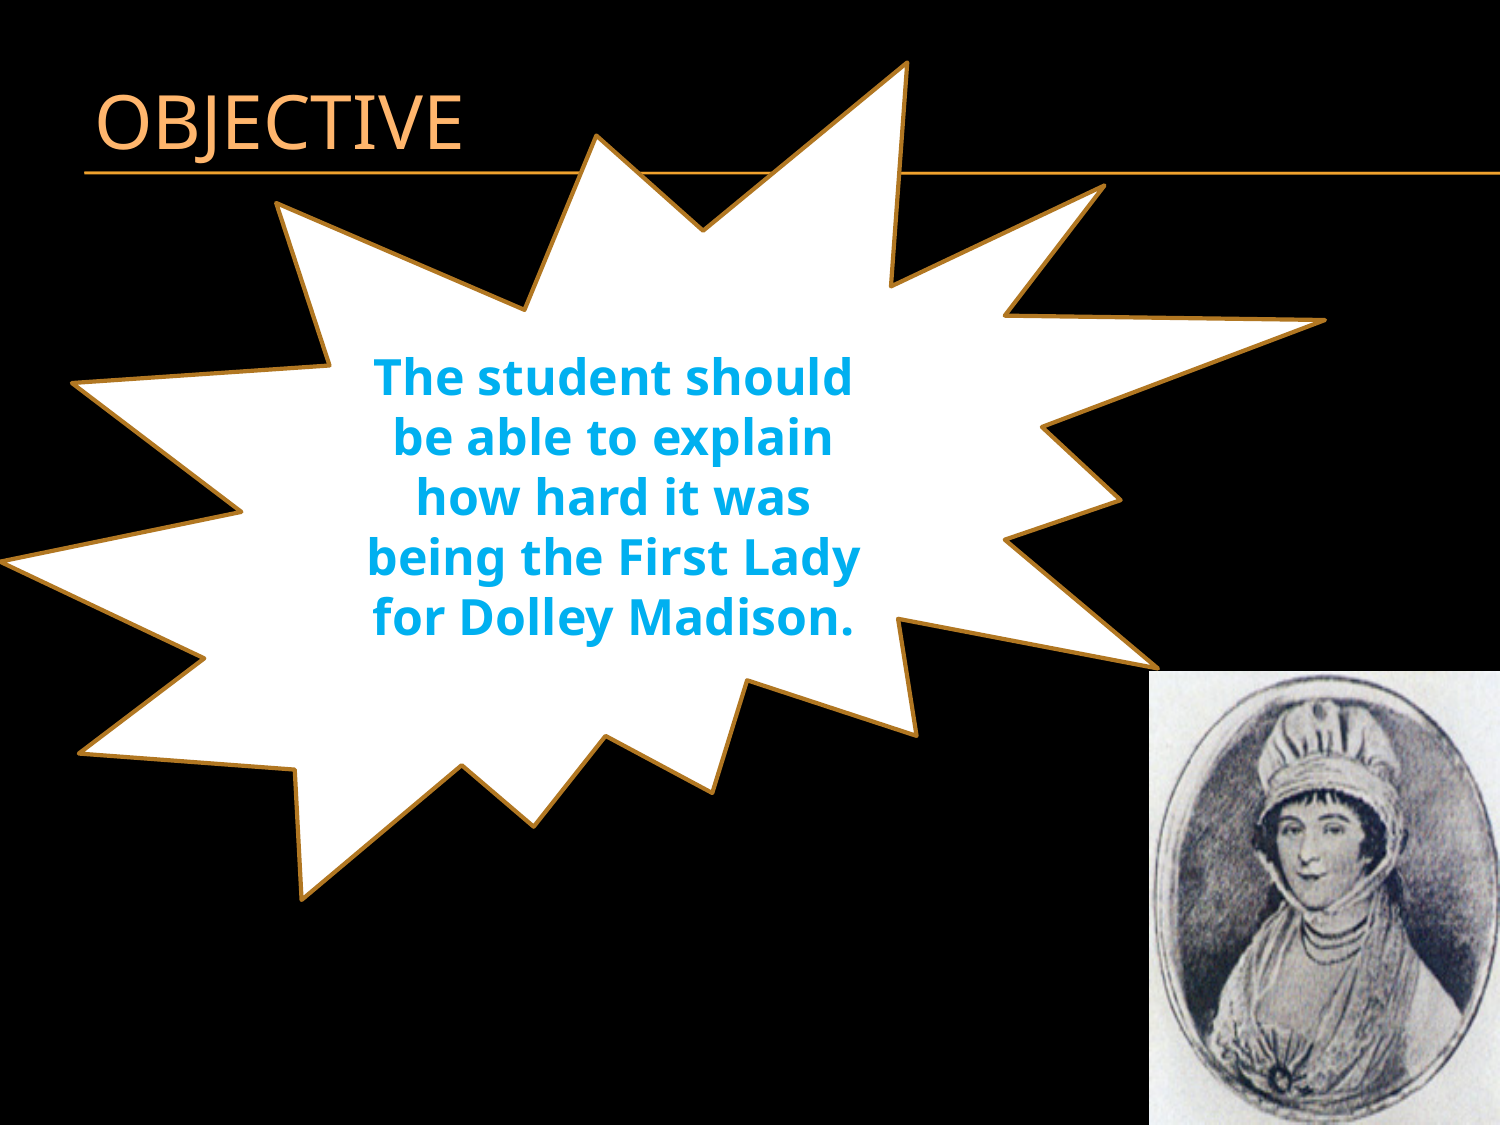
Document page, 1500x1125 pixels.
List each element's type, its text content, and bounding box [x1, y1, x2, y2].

title Objective [0, 0, 1275, 240]
text_box The student should be able to explain how hard it was being the First Lady for Dolley Madison. [0, 60, 1328, 902]
picture [1149, 670, 1500, 1125]
